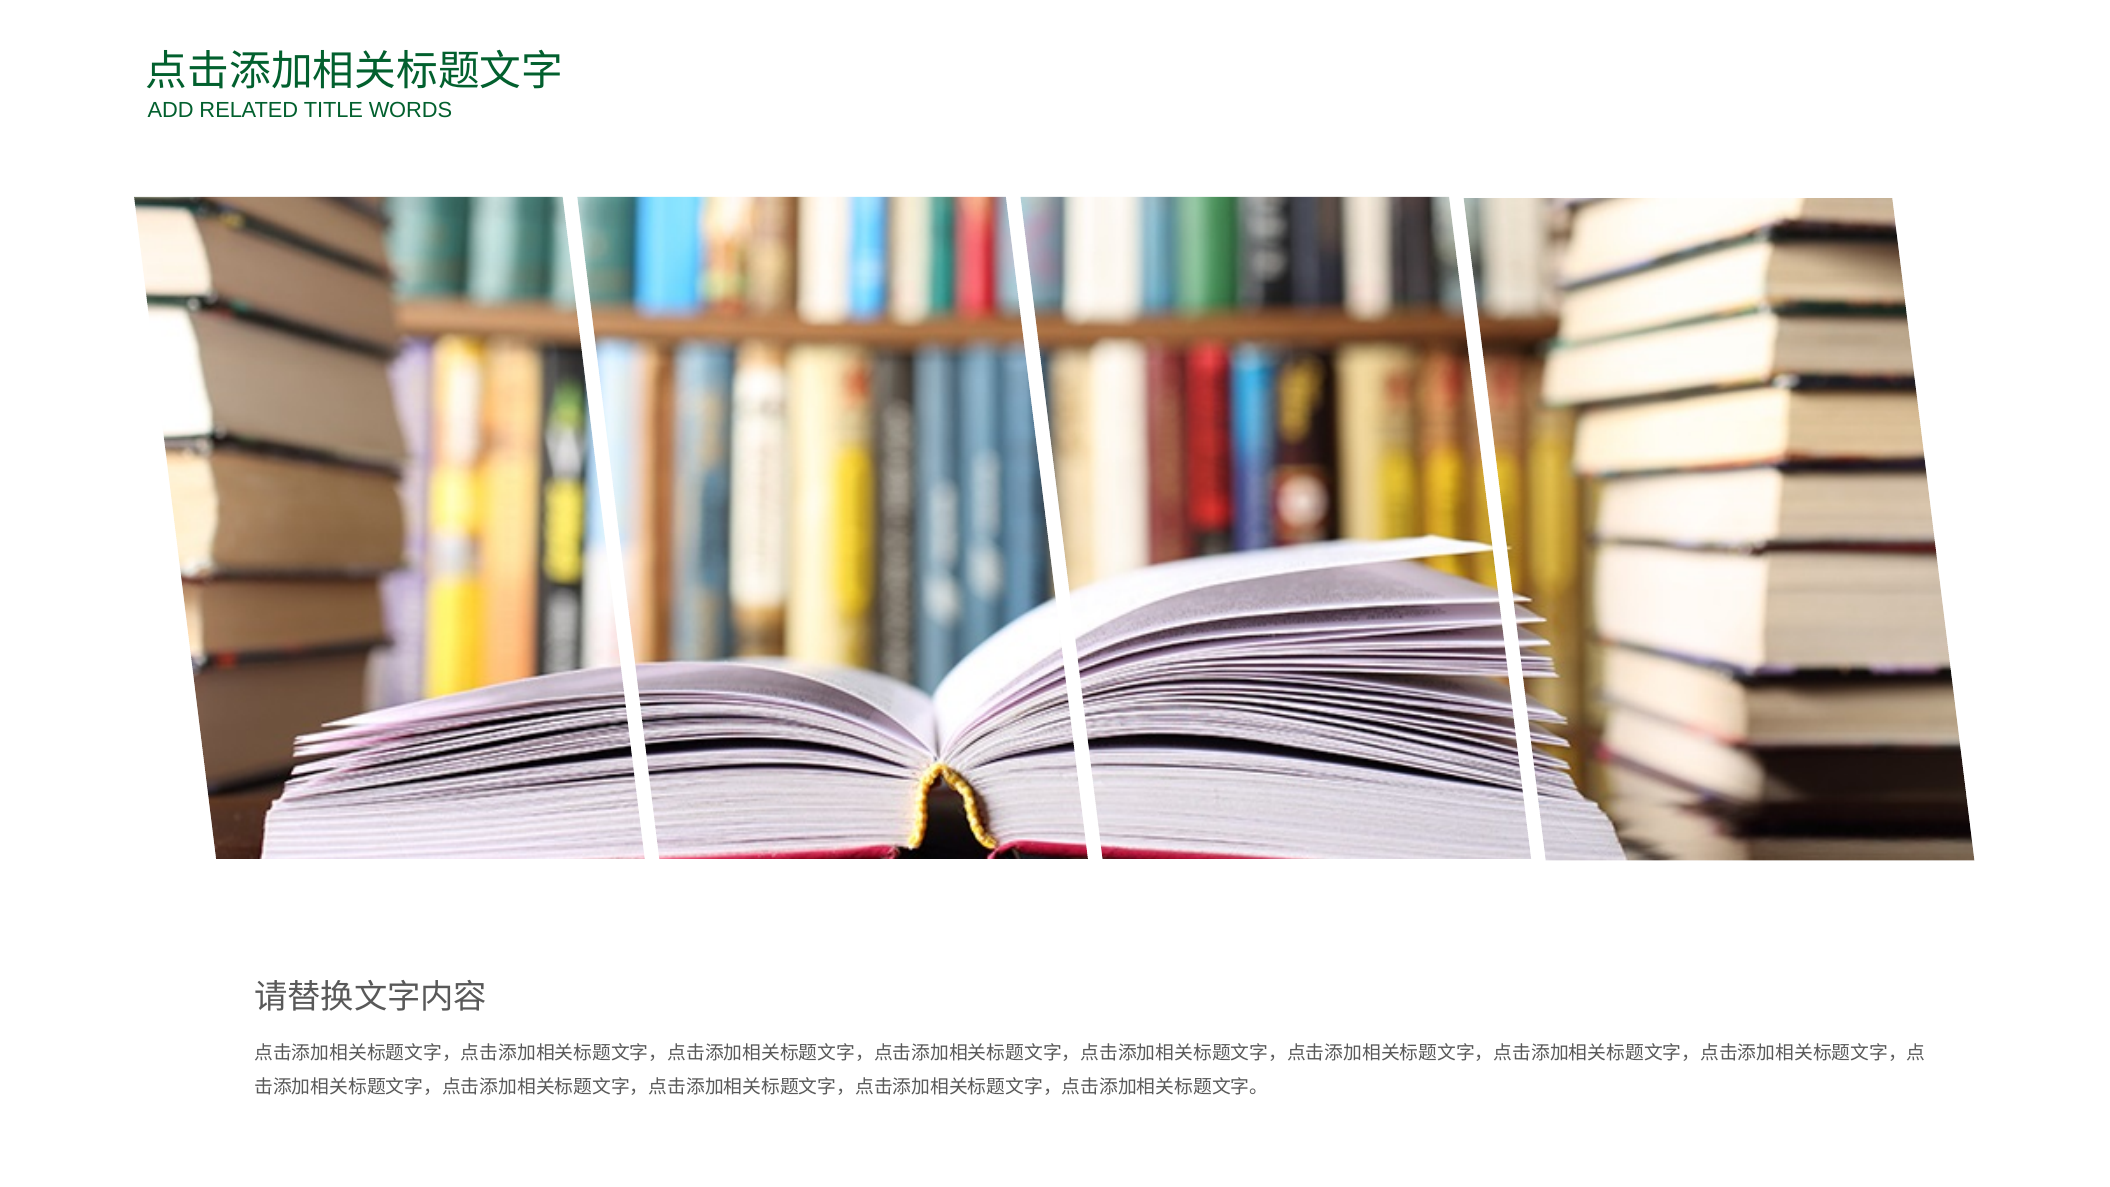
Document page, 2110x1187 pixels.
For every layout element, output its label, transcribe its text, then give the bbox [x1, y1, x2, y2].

text_box [576, 195, 1090, 860]
text_box [1019, 195, 1533, 860]
text_box [132, 195, 646, 860]
text_box ADD RELATED TITLE WORDS [147, 96, 453, 123]
text_box 点击添加相关标题文字，点击添加相关标题文字，点击添加相关标题文字，点击添加相关标题文字，点击添加相关标题文字，点击添加相关标题文字，点击添加相关标题文字，点击添加相关标题文字，点击添加相关标题文字，点击添加相关标题文字，点击添加相关标题文字，点击添加相关标题文字，点击添加相关标题文字。 [239, 1022, 1953, 1113]
text_box [1462, 197, 1976, 862]
text_box 请替换文字内容 [239, 968, 547, 1023]
text_box 点击添加相关标题文字 [145, 43, 564, 95]
